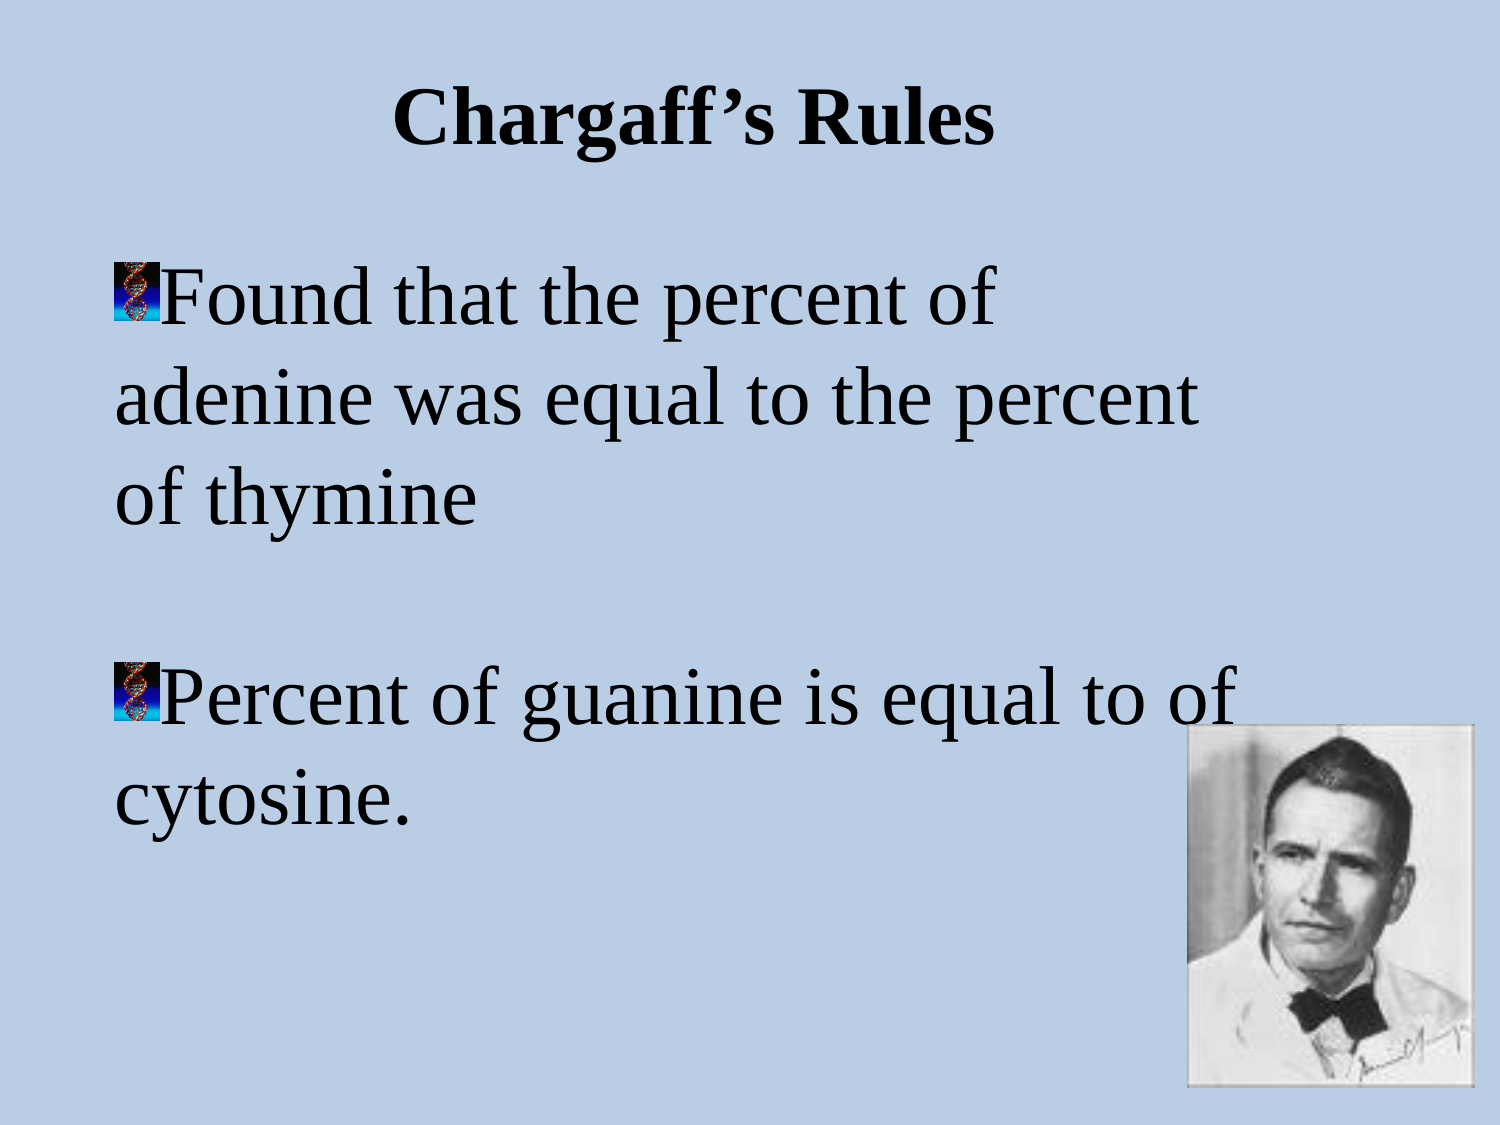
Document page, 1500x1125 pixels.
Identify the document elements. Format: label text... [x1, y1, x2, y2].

text_box Chargaff’s Rules Found that the percent of adenine was equal to the percent of thymine Percent of guanine is equal to of cytosine. [99, 53, 1288, 849]
picture [114, 662, 160, 721]
picture [1187, 724, 1476, 1089]
picture [114, 262, 160, 321]
